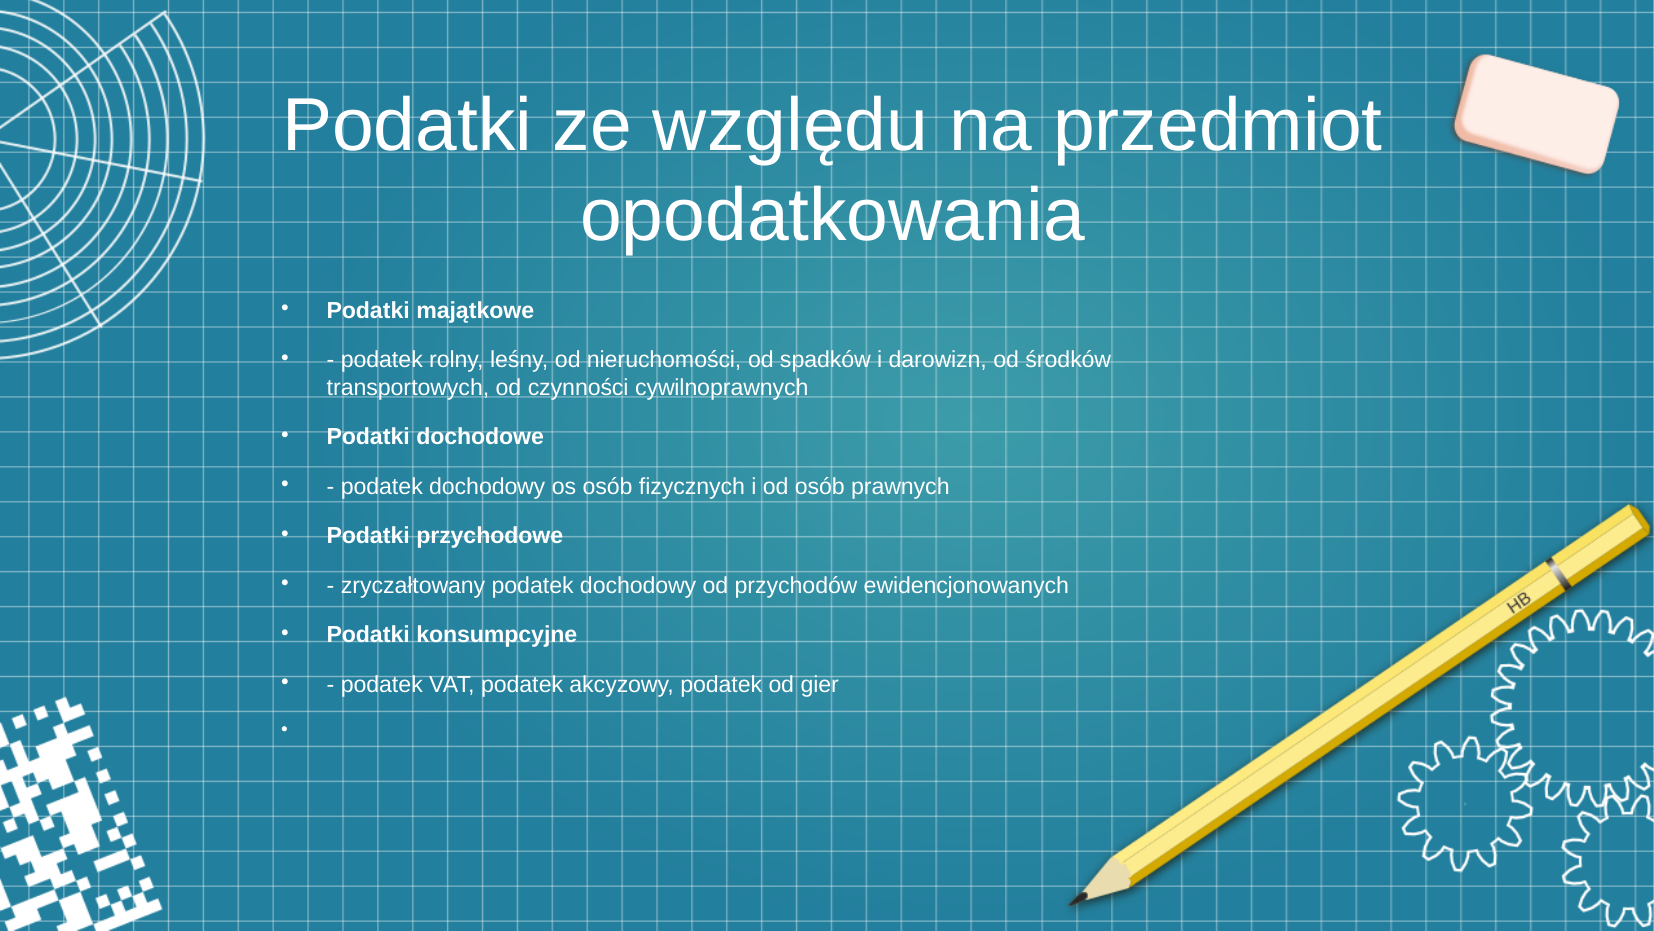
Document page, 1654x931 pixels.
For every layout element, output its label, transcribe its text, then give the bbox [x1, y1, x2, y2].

picture [0, 0, 1654, 931]
list Podatki majątkowe - podatek rolny, leśny, od nieruchomości, od spadków i darowizn, od środków transportowych, od czynności cywilnoprawnych Podatki dochodowe - podatek dochodowy os osób fizycznych i od osób prawnych Podatki przychodowe - zryczałtowany podatek dochodowy od przychodów ewidencjonowanych Podatki konsumpcyjne - podatek VAT, podatek akcyzowy, podatek od gier [265, 295, 1241, 747]
title Podatki ze względu na przedmiot opodatkowania [88, 59, 1577, 272]
